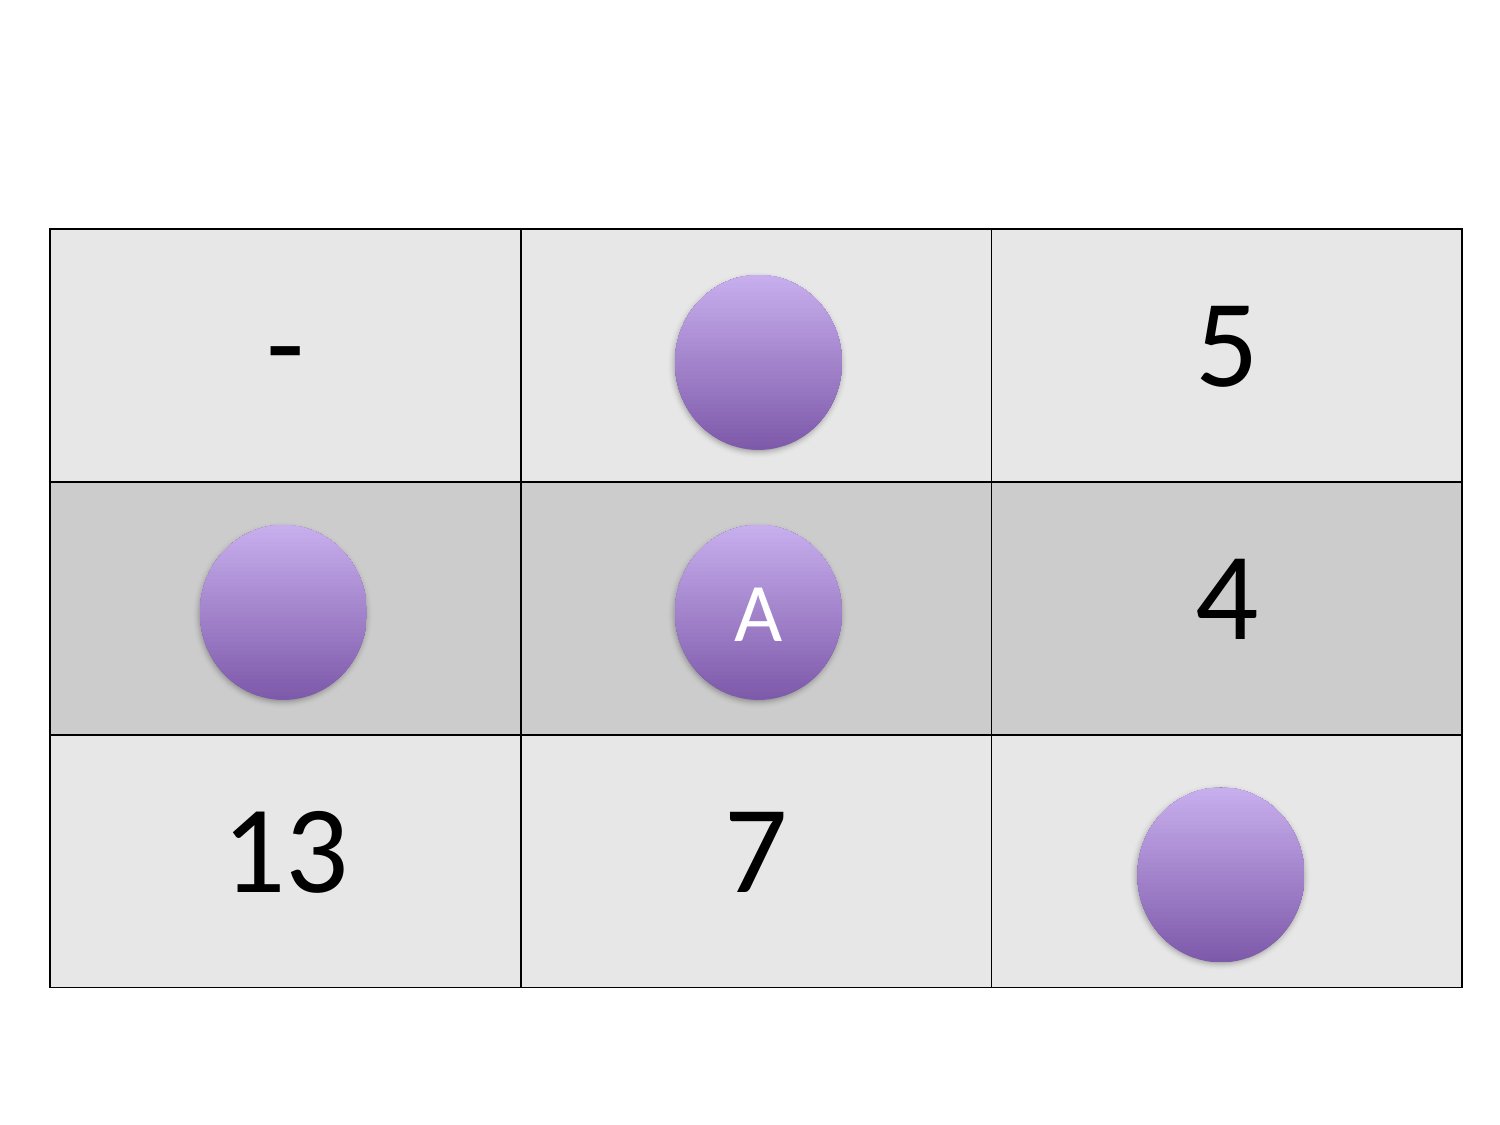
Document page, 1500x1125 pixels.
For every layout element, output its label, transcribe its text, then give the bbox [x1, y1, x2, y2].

text_box [199, 524, 367, 700]
text_box A [674, 524, 842, 700]
table_cell 7 [522, 736, 991, 987]
text_box [674, 275, 842, 451]
text_box [1137, 787, 1305, 963]
table_header 5 [992, 230, 1461, 481]
table_header - [51, 230, 520, 481]
table_cell 4 [992, 483, 1461, 734]
table_cell 8 [992, 736, 1461, 987]
table_header 6 [522, 230, 991, 481]
table_cell 13 [51, 736, 520, 987]
table_cell 9 [51, 483, 520, 734]
table_cell 3 [522, 483, 991, 734]
